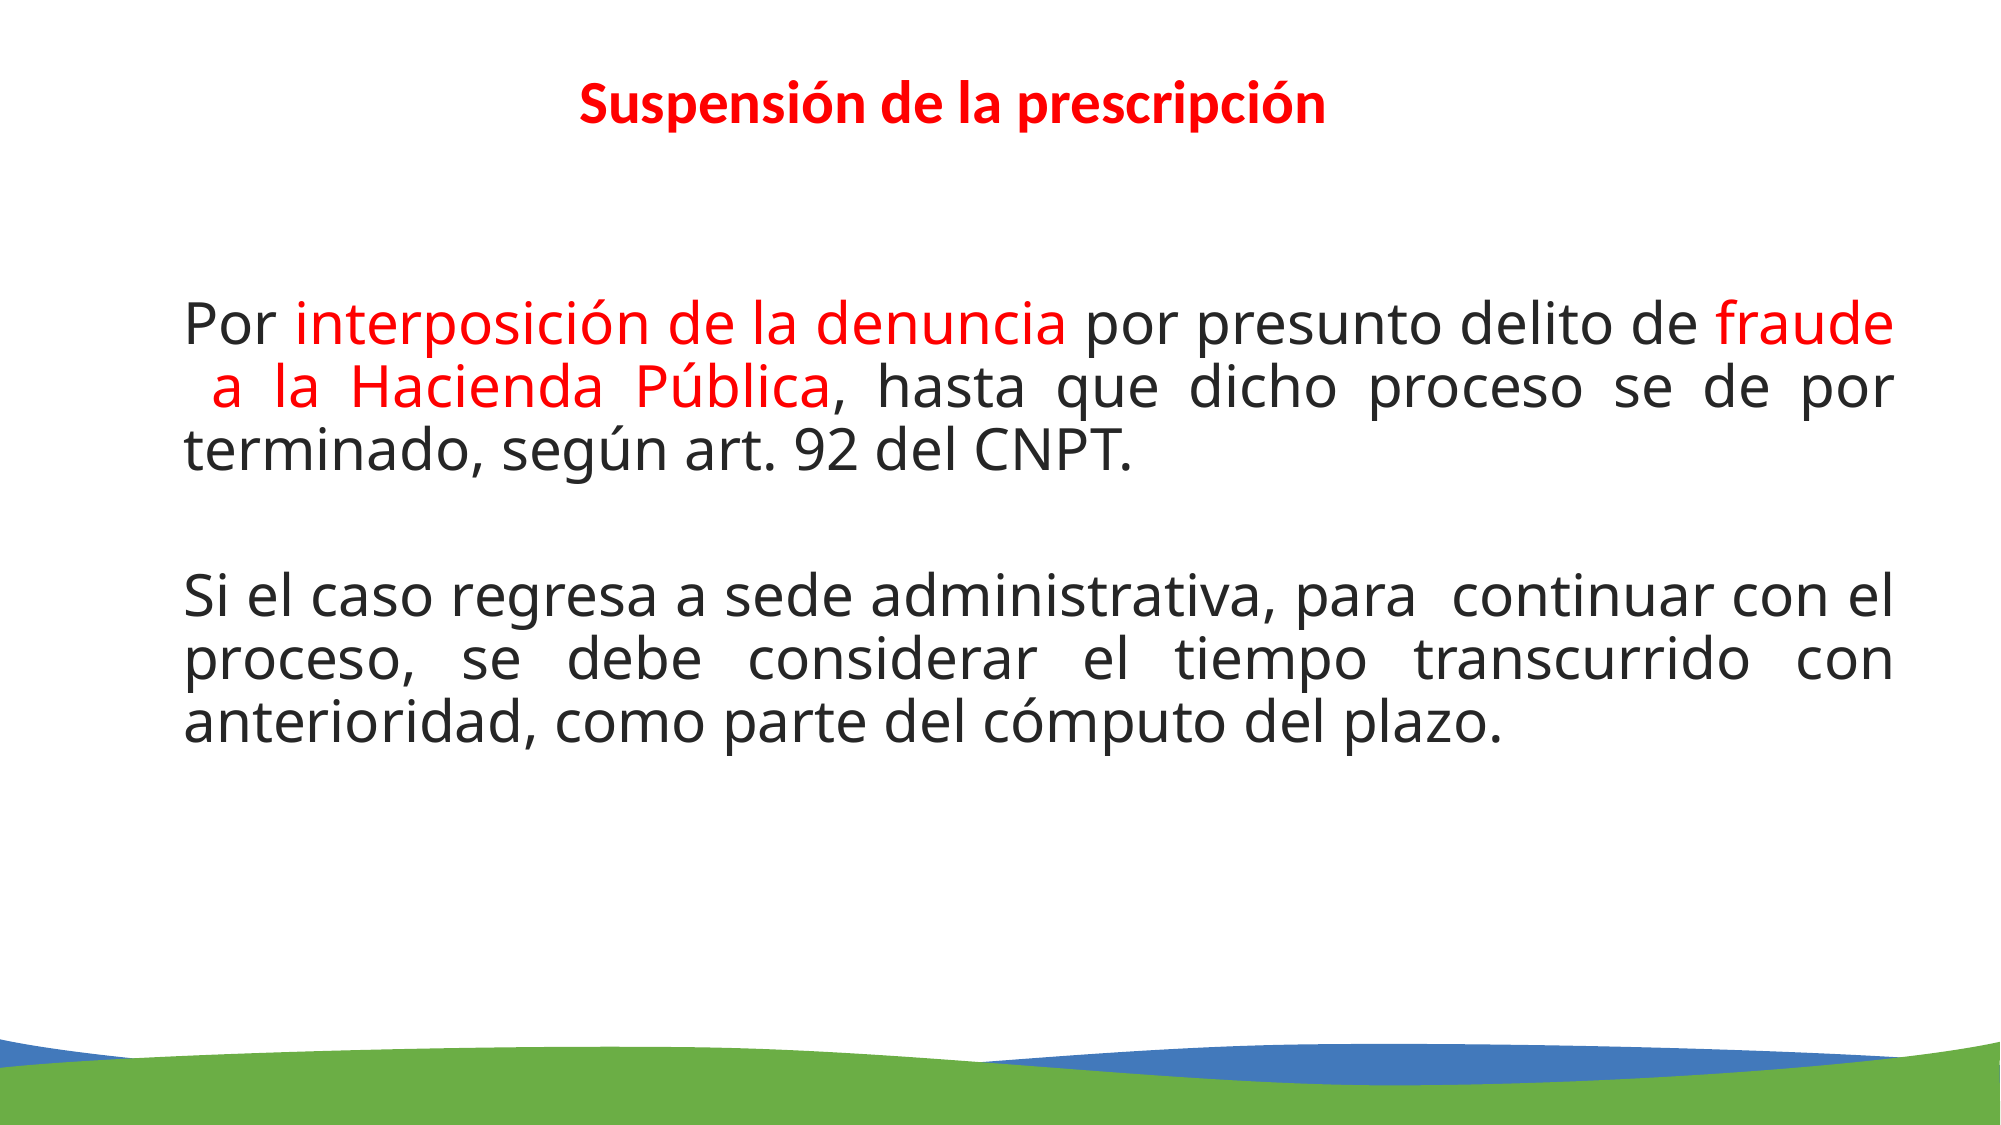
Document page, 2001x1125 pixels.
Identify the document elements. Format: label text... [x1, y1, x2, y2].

title Suspensión de la prescripción [564, 62, 1560, 219]
text_box Por interposición de la denuncia por presunto delito de fraude a la Hacienda Pública, hasta que dicho proceso se de por terminado, según art. 92 del CNPT. Si el caso regresa a sede administrativa, para continuar con el proceso, se debe considerar el tiempo transcurrido con anterioridad, como parte del cómputo del plazo. [94, 216, 1911, 887]
